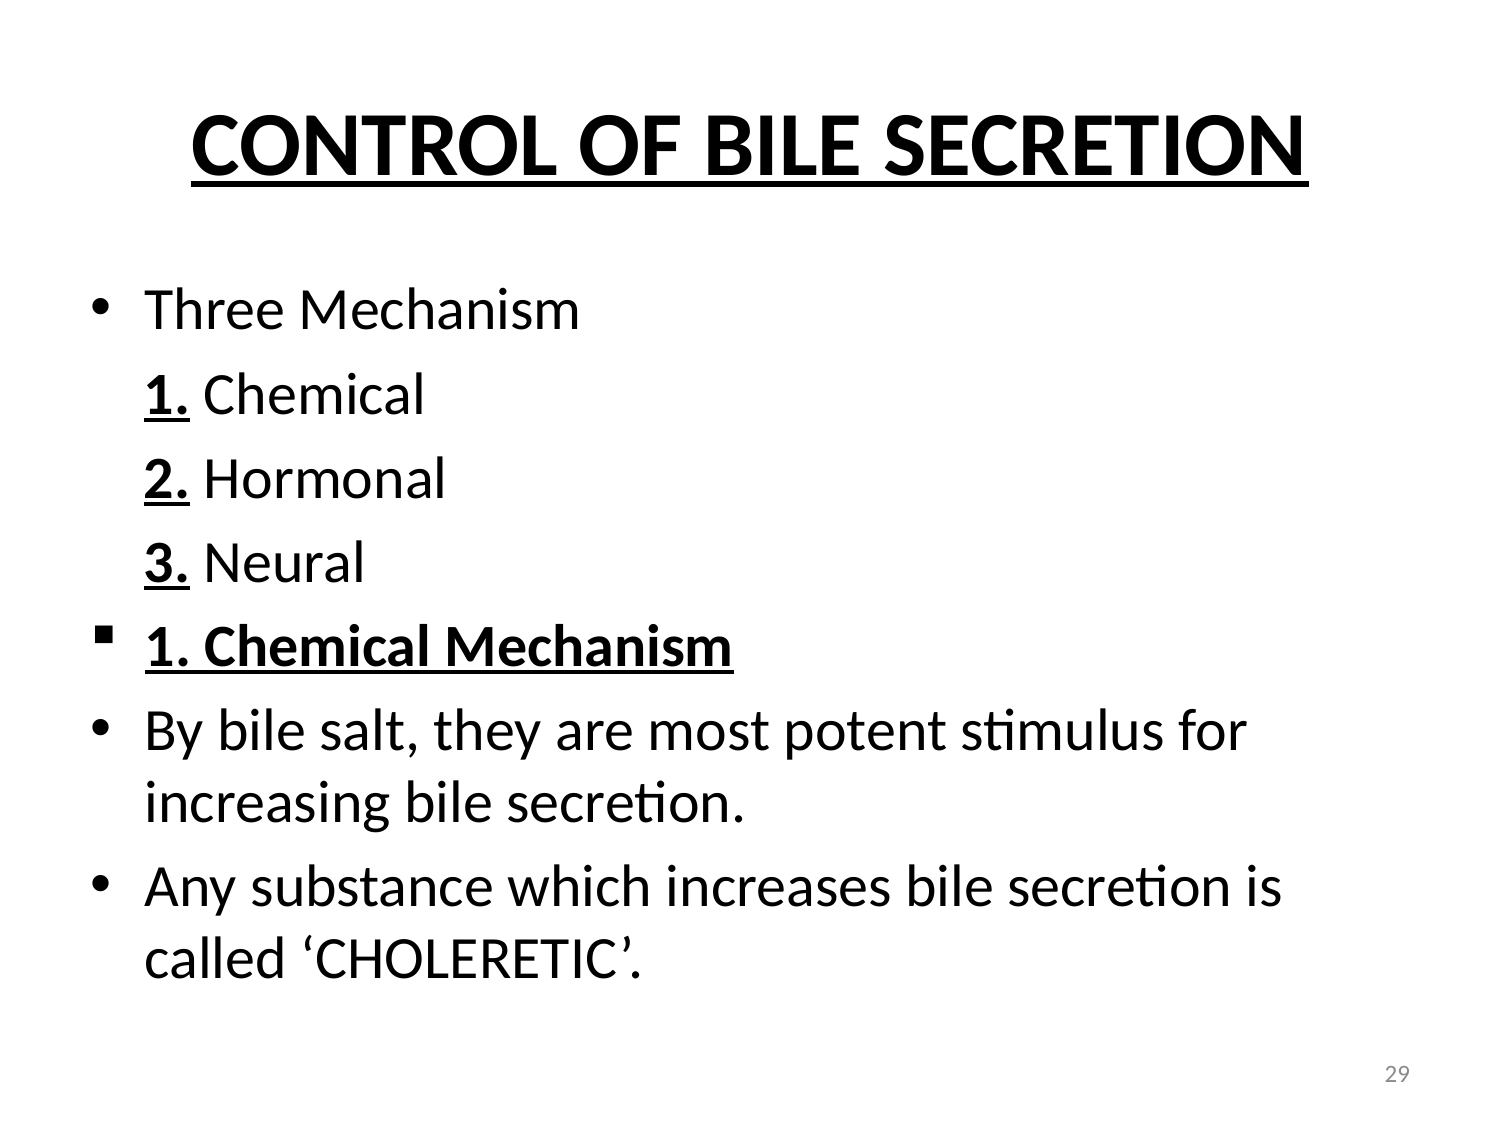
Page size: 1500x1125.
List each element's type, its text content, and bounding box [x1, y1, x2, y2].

title CONTROL OF BILE SECRETION [75, 45, 1425, 233]
list Three Mechanism 1. Chemical 2. Hormonal 3. Neural 1. Chemical Mechanism By bile salt, they are most potent stimulus for increasing bile secretion. Any substance which increases bile secretion is called ‘CHOLERETIC’. [75, 262, 1425, 1005]
slide_number 29 [1074, 1042, 1425, 1103]
